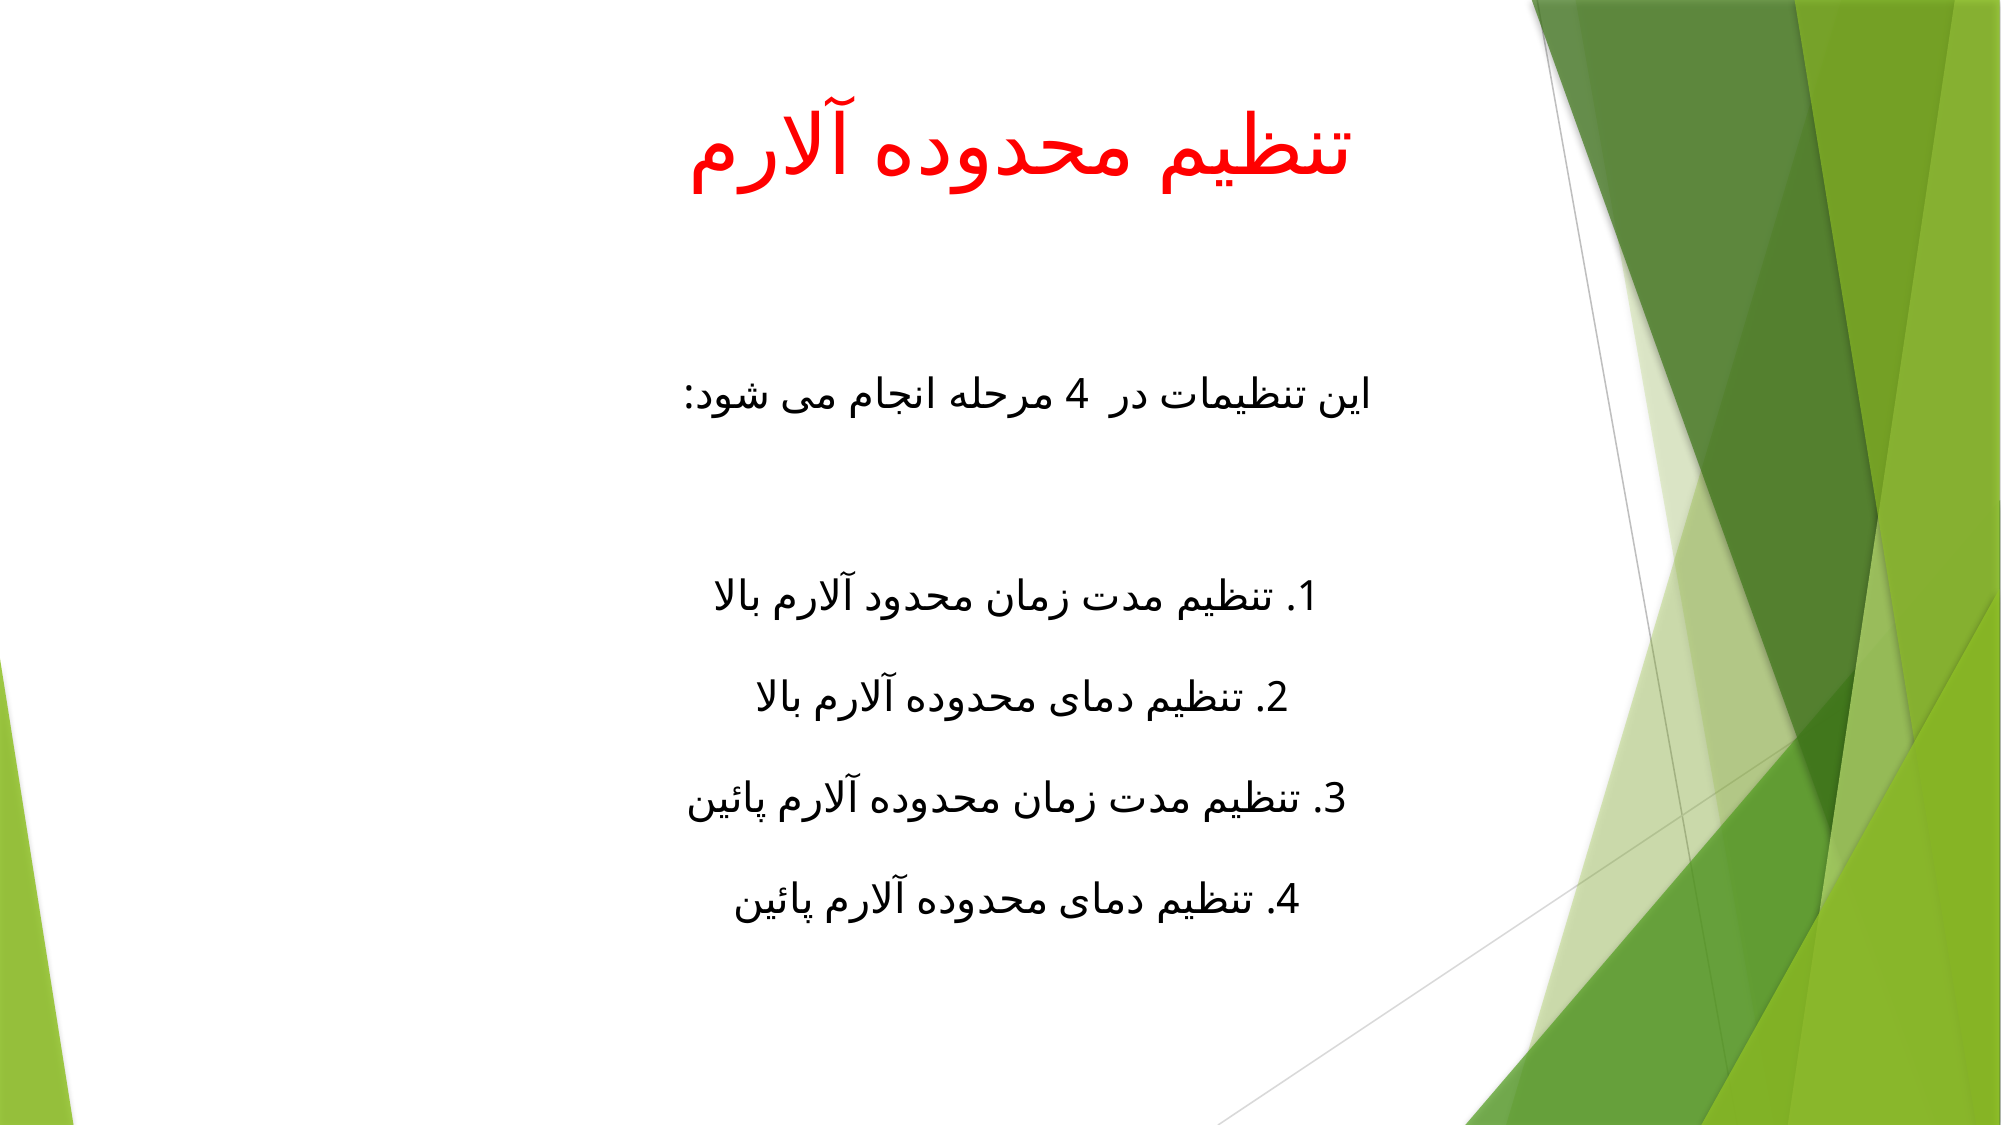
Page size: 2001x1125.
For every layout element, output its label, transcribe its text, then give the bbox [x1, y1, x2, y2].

title تنظیم محدوده آلارم [144, 79, 1900, 199]
list این تنظیمات در 4 مرحله انجام می شود: 1. تنظیم مدت زمان محدود آلارم بالا 2. تنظیم دمای محدوده آلارم بالا 3. تنظیم مدت زمان محدوده آلارم پائین 4. تنظیم دمای محدوده آلارم پائین [144, 329, 1900, 945]
